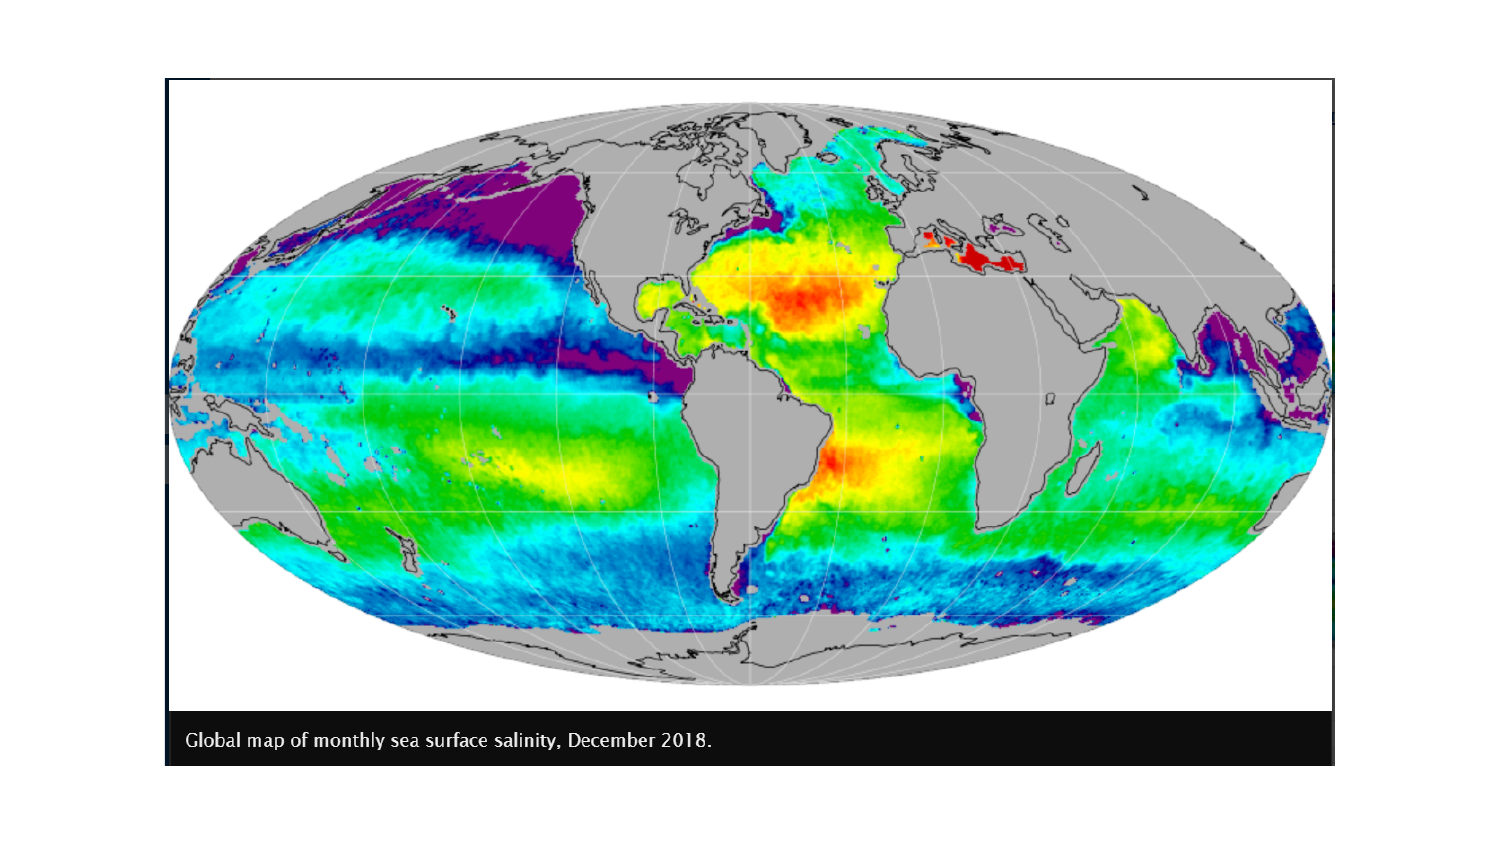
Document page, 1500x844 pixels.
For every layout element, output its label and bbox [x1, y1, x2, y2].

picture [164, 78, 1336, 766]
